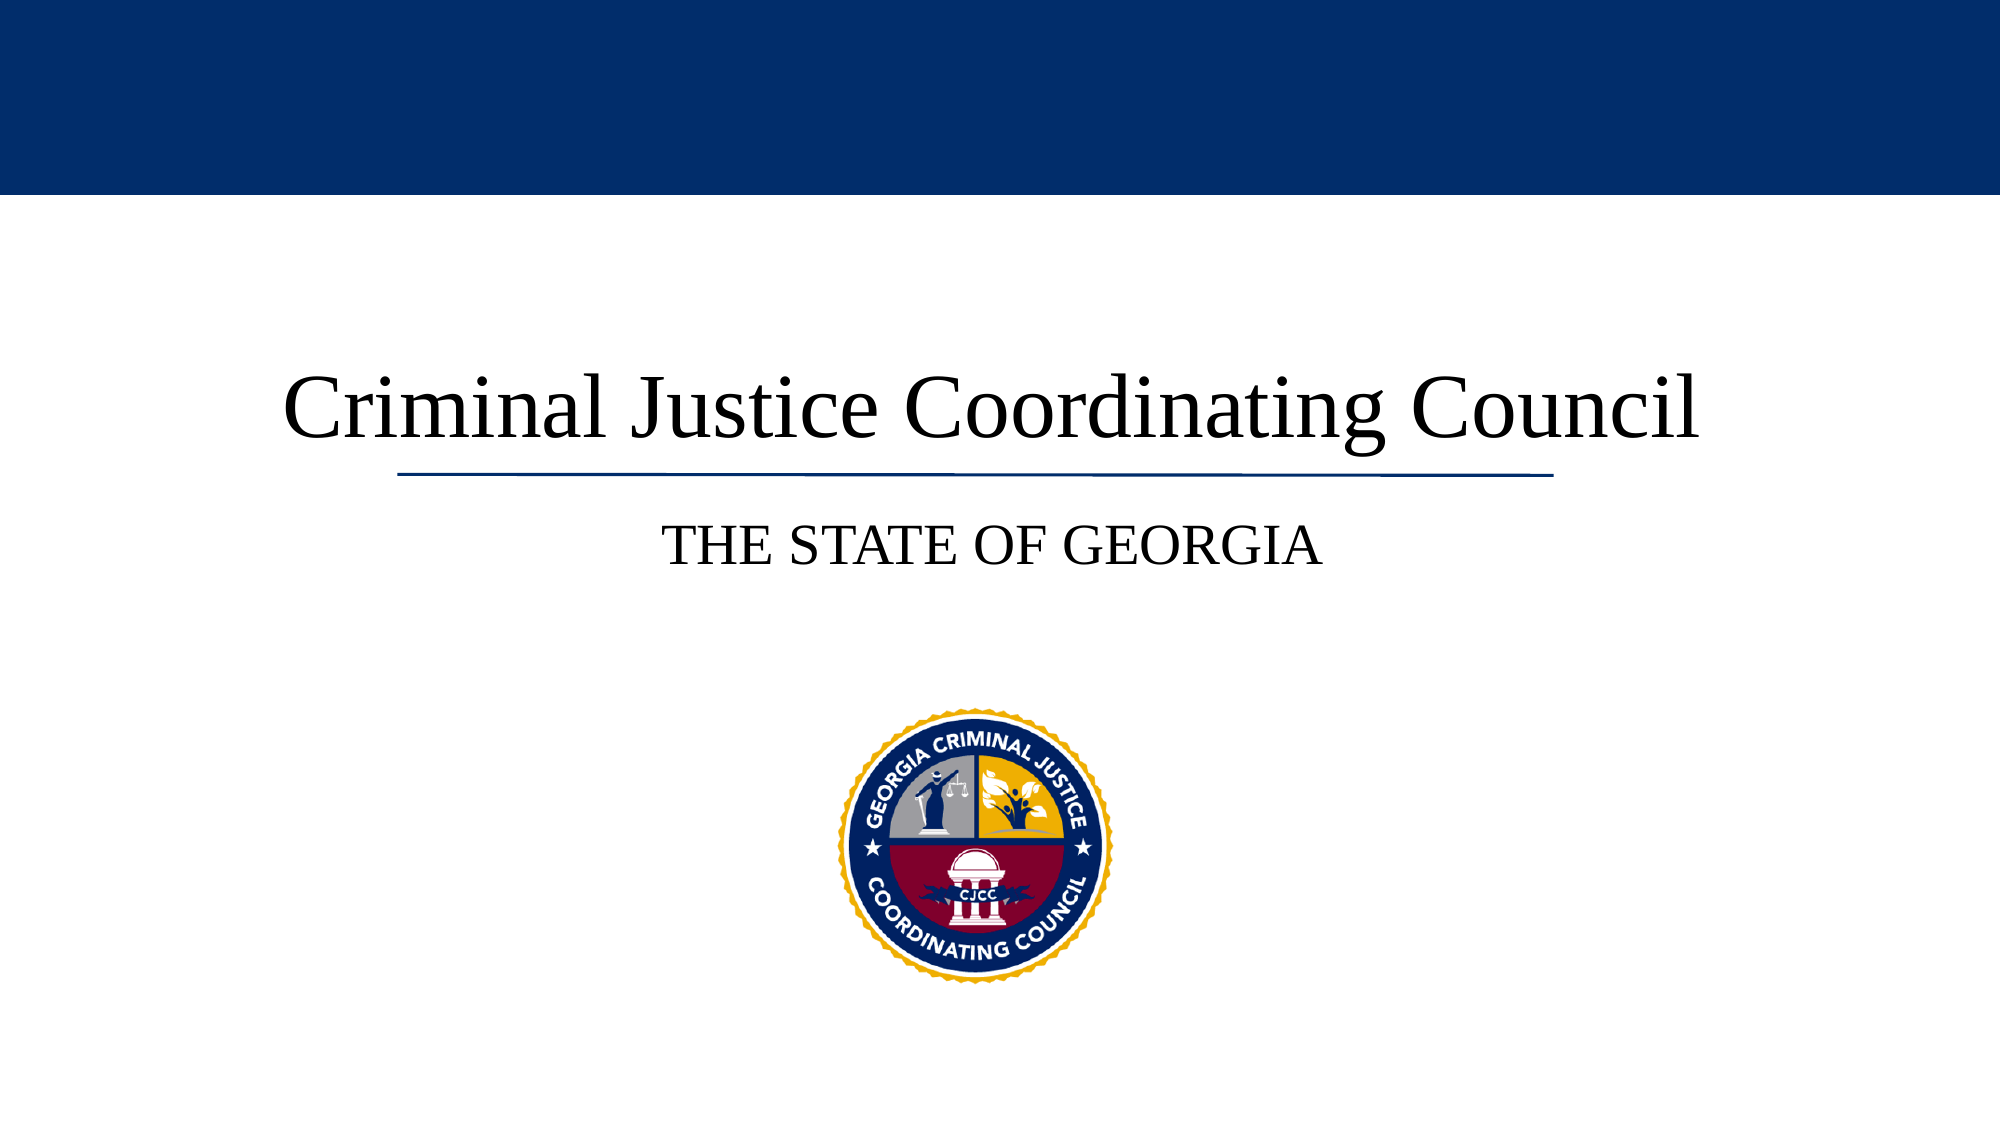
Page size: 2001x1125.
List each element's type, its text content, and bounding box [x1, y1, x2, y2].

text_box Criminal Justice Coordinating Council THE STATE OF GEORGIA [264, 338, 1722, 584]
picture [786, 698, 1163, 1002]
text_box [0, 0, 2000, 195]
